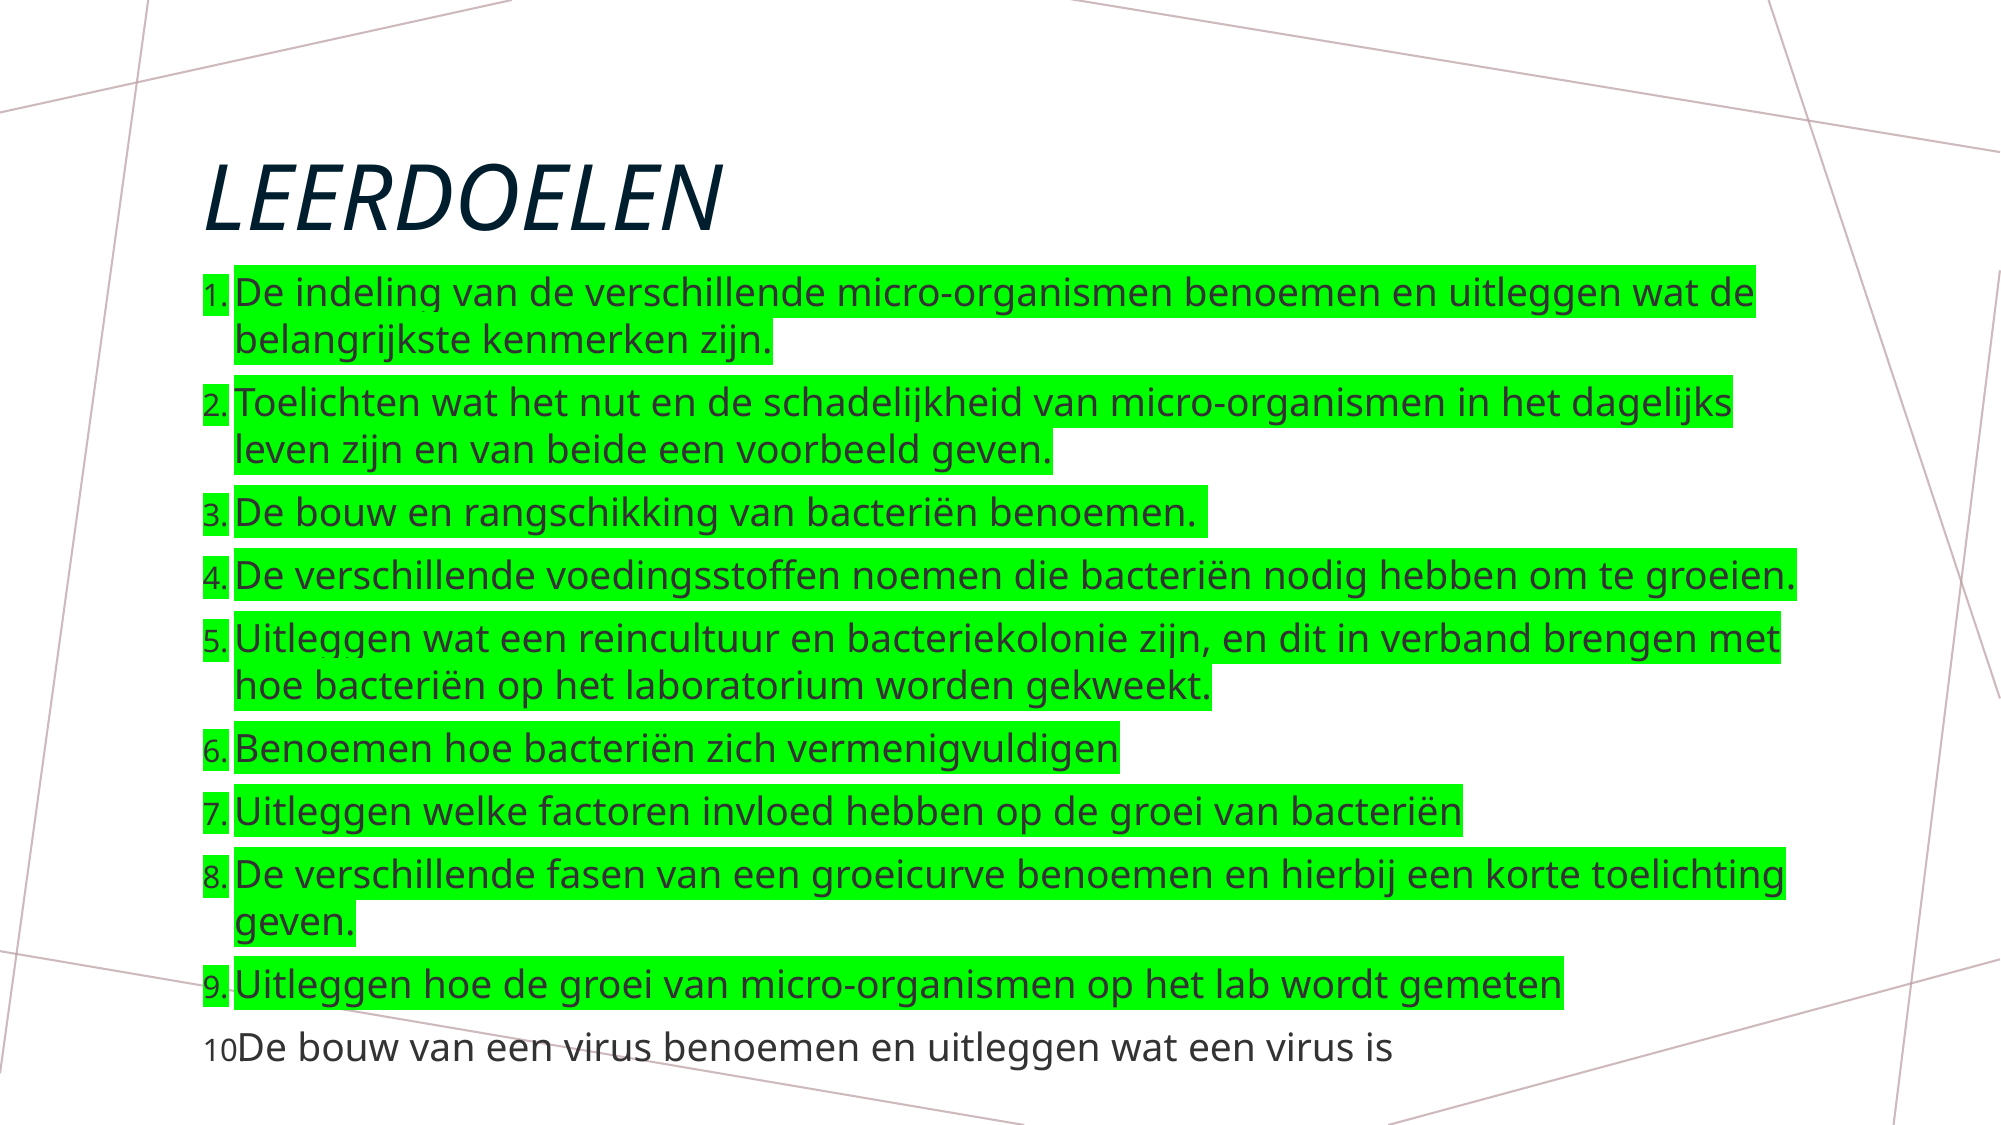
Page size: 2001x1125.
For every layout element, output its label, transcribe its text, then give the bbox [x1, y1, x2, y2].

title Leerdoelen [187, 87, 1813, 260]
list De indeling van de verschillende micro-organismen benoemen en uitleggen wat de belangrijkste kenmerken zijn. Toelichten wat het nut en de schadelijkheid van micro-organismen in het dagelijks leven zijn en van beide een voorbeeld geven. De bouw en rangschikking van bacteriën benoemen. De verschillende voedingsstoffen noemen die bacteriën nodig hebben om te groeien. Uitleggen wat een reincultuur en bacteriekolonie zijn, en dit in verband brengen met hoe bacteriën op het laboratorium worden gekweekt. Benoemen hoe bacteriën zich vermenigvuldigen Uitleggen welke factoren invloed hebben op de groei van bacteriën De verschillende fasen van een groeicurve benoemen en hierbij een korte toelichting geven. Uitleggen hoe de groei van micro-organismen op het lab wordt gemeten De bouw van een virus benoemen en uitleggen wat een virus is [187, 260, 1813, 1098]
